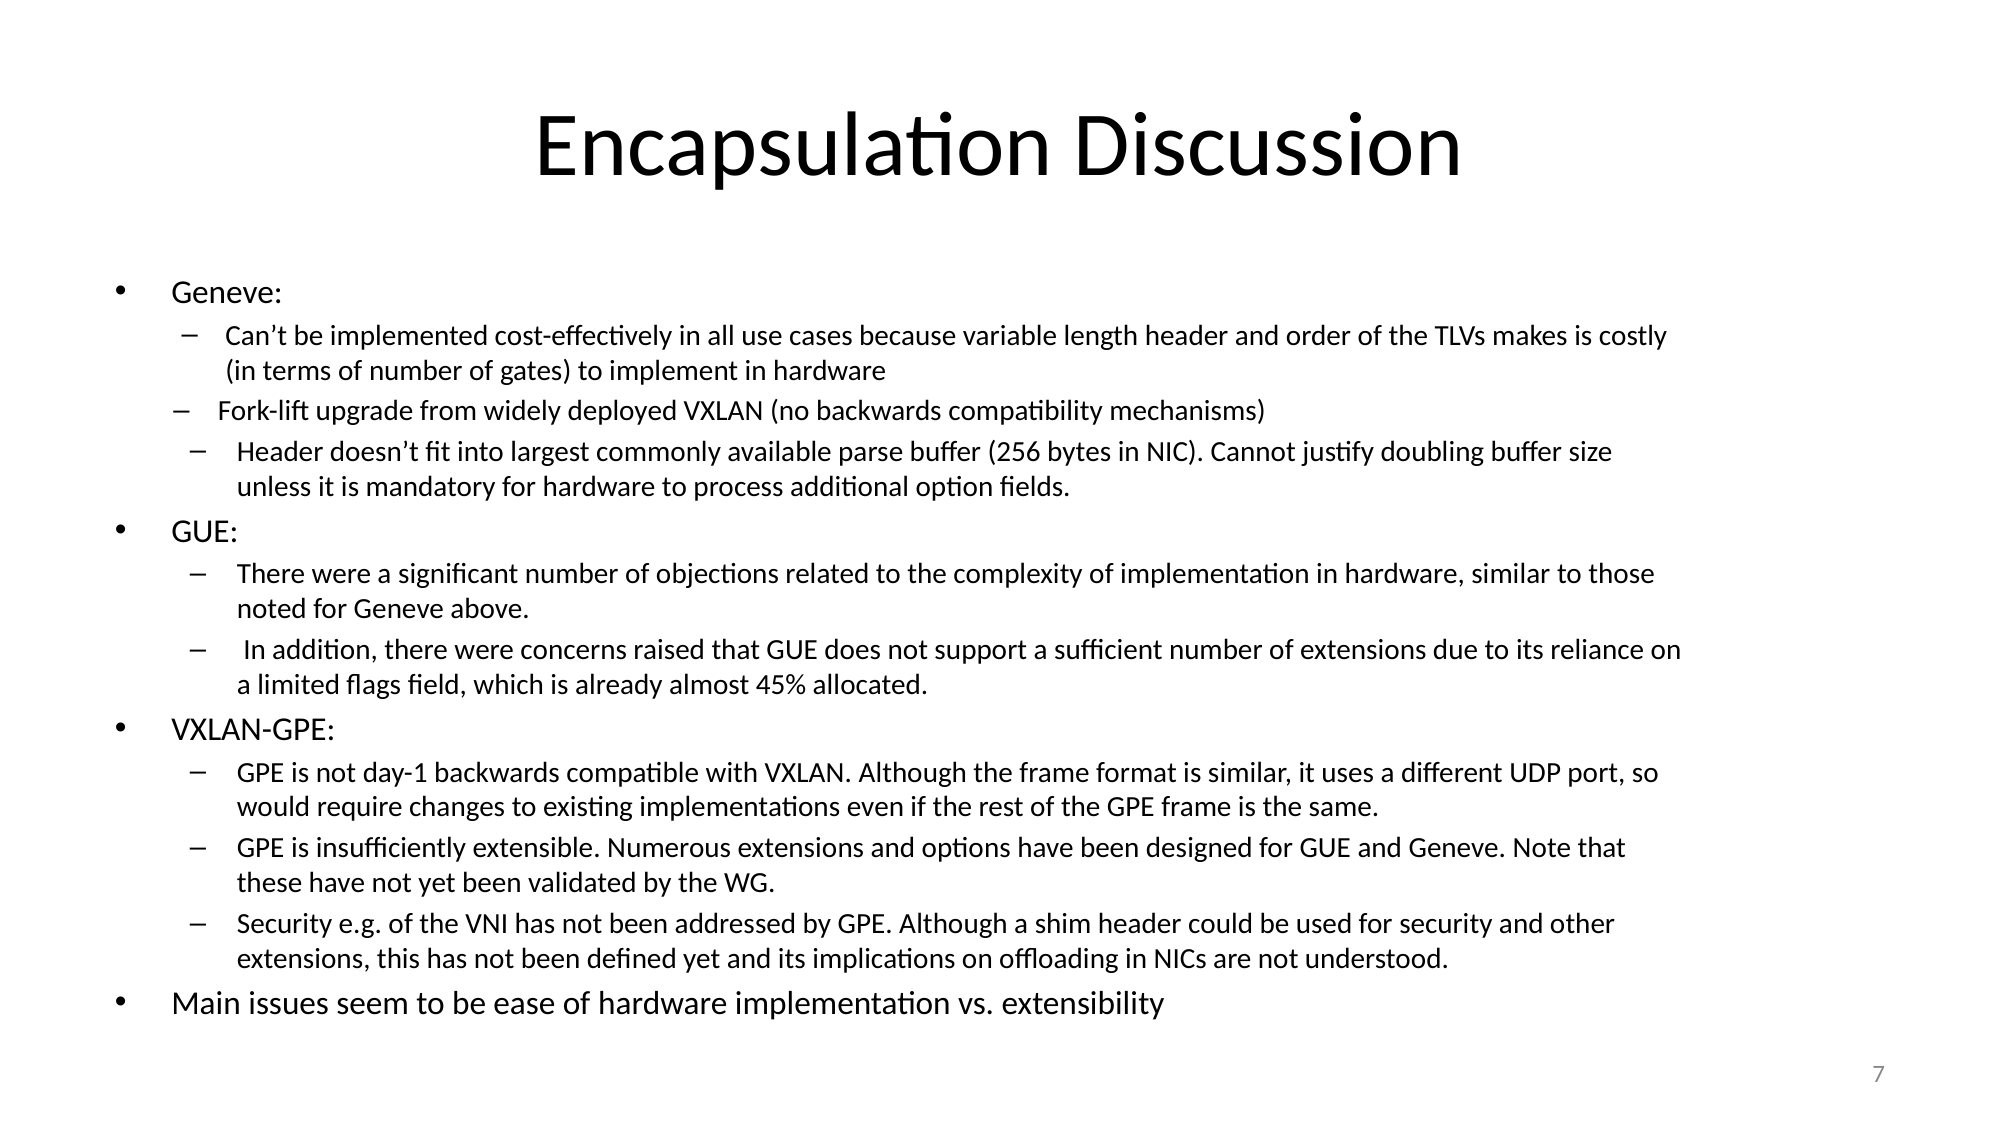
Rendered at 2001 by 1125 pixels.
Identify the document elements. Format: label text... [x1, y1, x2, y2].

title Encapsulation Discussion [99, 45, 1900, 233]
slide_number 7 [1433, 1042, 1900, 1103]
list Geneve: Can’t be implemented cost-effectively in all use cases because variable length header and order of the TLVs makes is costly (in terms of number of gates) to implement in hardware Fork-lift upgrade from widely deployed VXLAN (no backwards compatibility mechanisms) Header doesn’t fit into largest commonly available parse buffer (256 bytes in NIC). Cannot justify doubling buffer size unless it is mandatory for hardware to process additional option fields. GUE: There were a significant number of objections related to the complexity of implementation in hardware, similar to those noted for Geneve above. In addition, there were concerns raised that GUE does not support a sufficient number of extensions due to its reliance on a limited flags field, which is already almost 45% allocated. VXLAN-GPE: GPE is not day-1 backwards compatible with VXLAN. Although the frame format is similar, it uses a different UDP port, so would require changes to existing implementations even if the rest of the GPE frame is the same. GPE is insufficiently extensible. Numerous extensions and options have been designed for GUE and Geneve. Note that these have not yet been validated by the WG. Security e.g. of the VNI has not been addressed by GPE. Although a shim header could be used for security and other extensions, this has not been defined yet and its implications on offloading in NICs are not understood. Main issues seem to be ease of hardware implementation vs. extensibility [99, 262, 1700, 1005]
